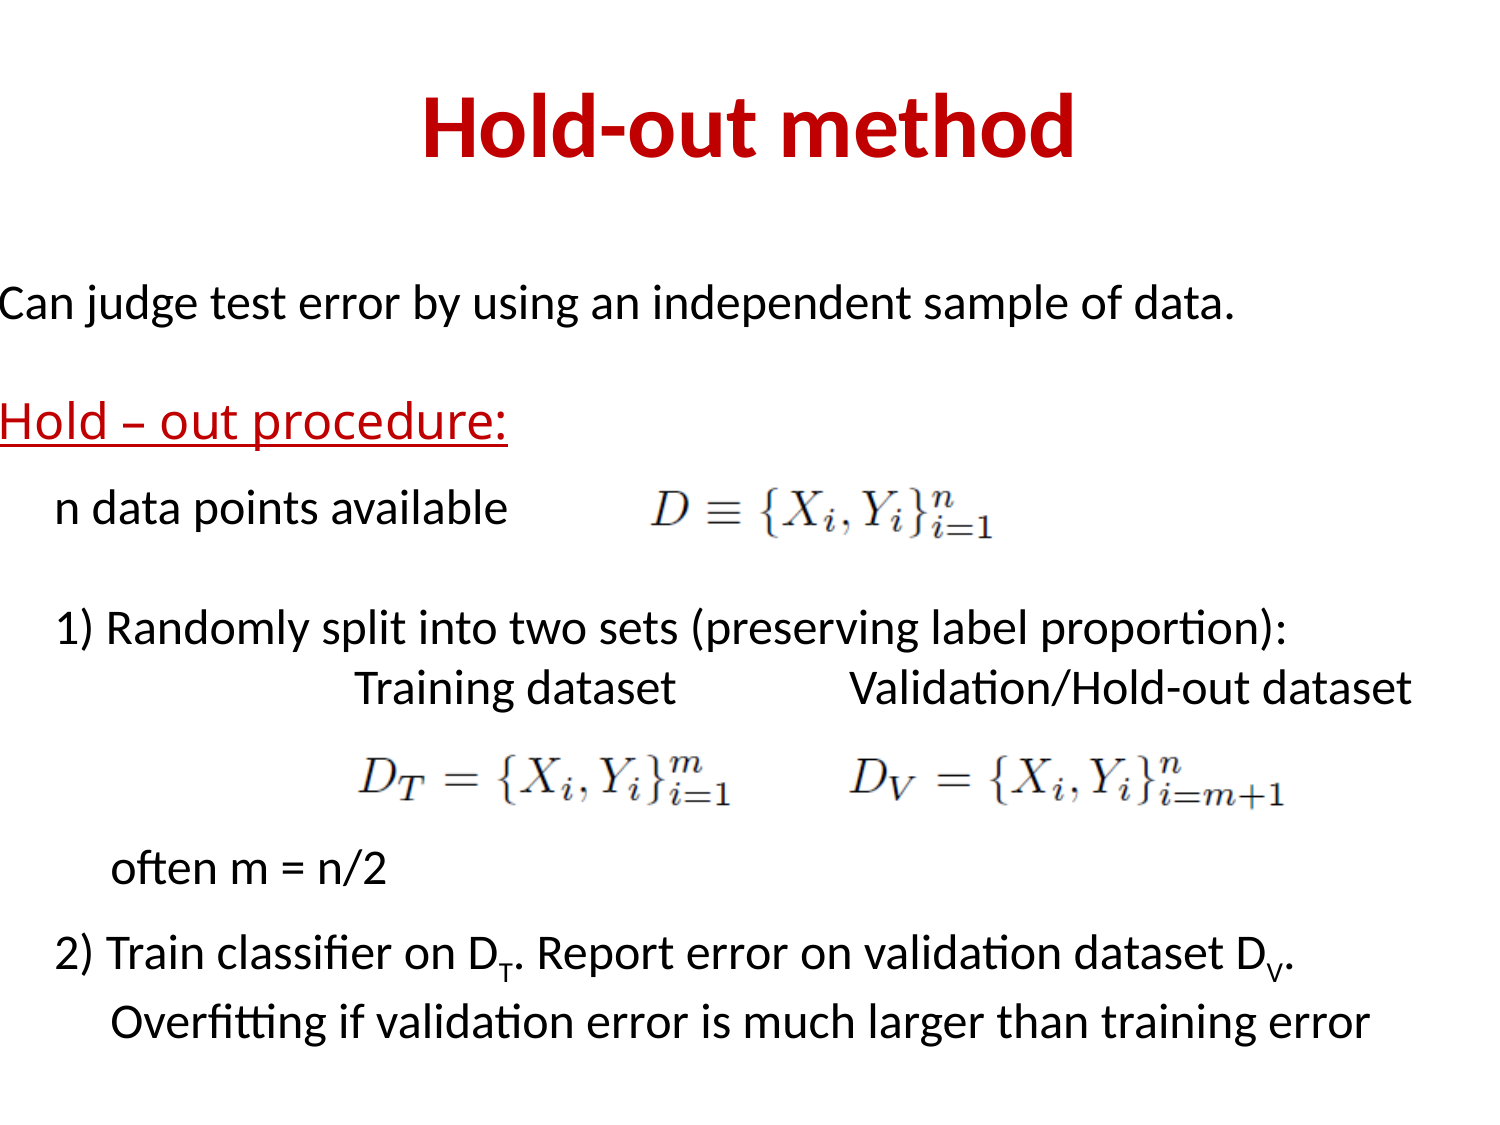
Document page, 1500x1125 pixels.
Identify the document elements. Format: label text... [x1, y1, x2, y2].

text_box Can judge test error by using an independent sample of data. Hold – out procedure: n data points available 1) Randomly split into two sets (preserving label proportion): Training dataset Validation/Hold-out dataset often m = n/2 2) Train classifier on DT. Report error on validation dataset DV. Overfitting if validation error is much larger than training error [0, 262, 1500, 1125]
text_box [349, 467, 1297, 826]
title Hold-out method [50, 0, 1450, 242]
